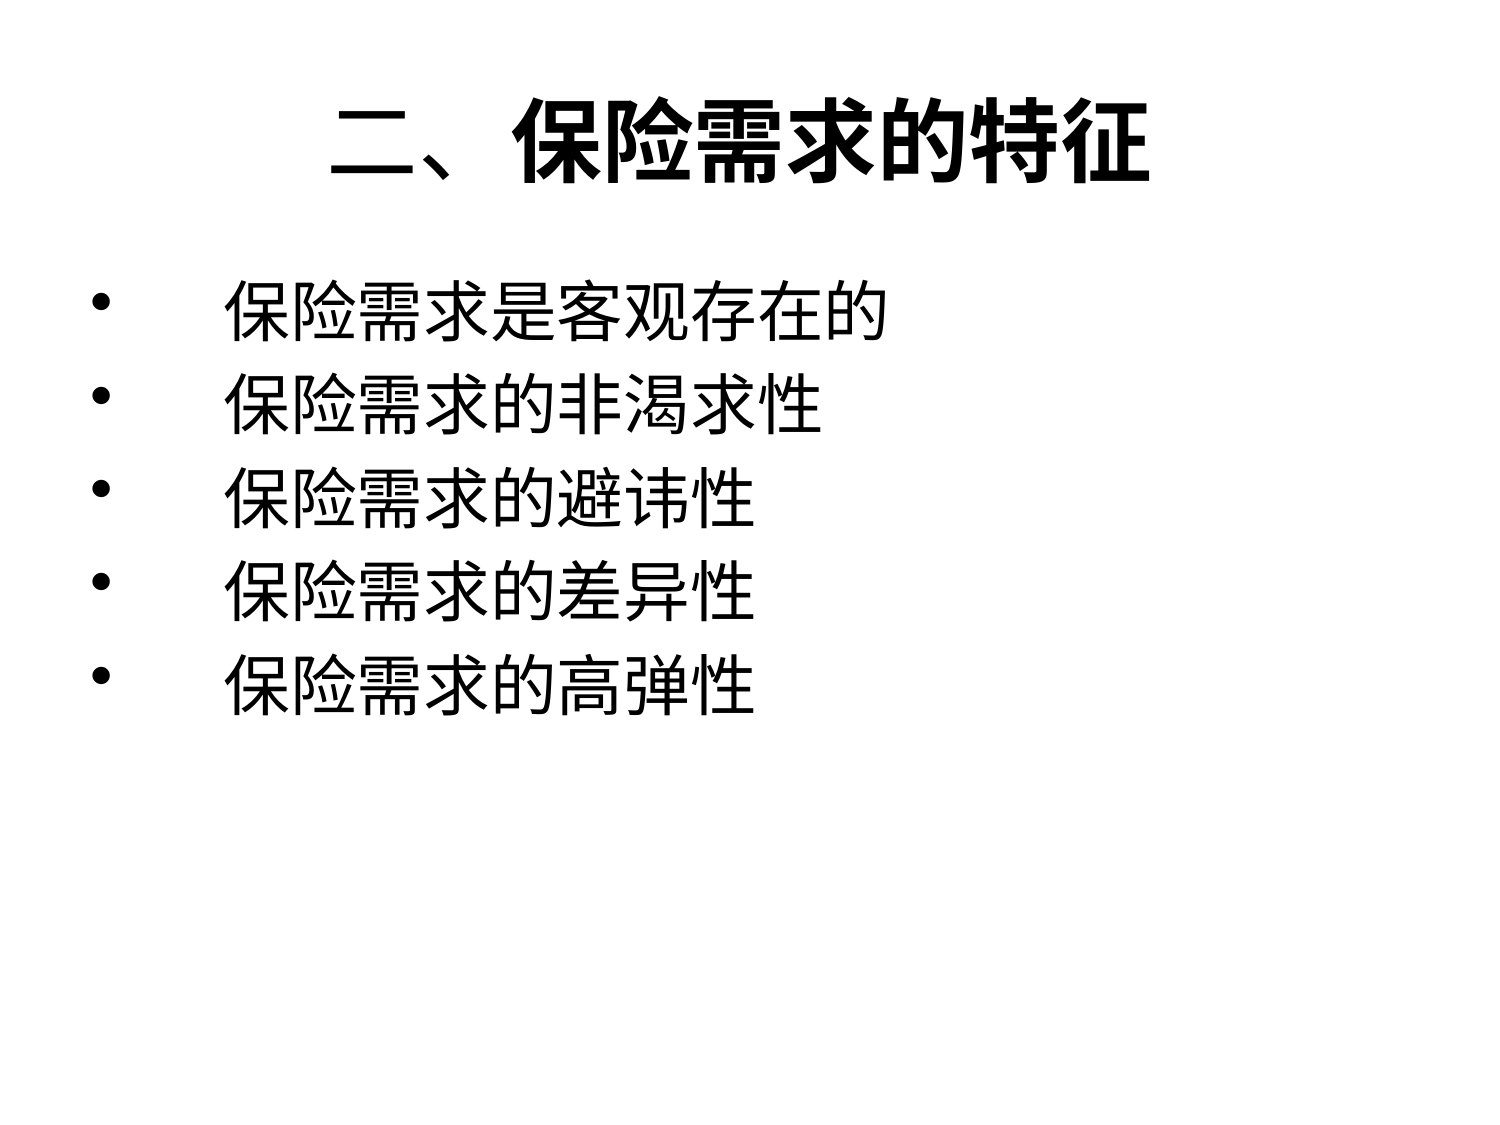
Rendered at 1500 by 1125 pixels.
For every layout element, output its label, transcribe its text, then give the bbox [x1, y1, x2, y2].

list 保险需求是客观存在的 保险需求的非渴求性 保险需求的避讳性 保险需求的差异性 保险需求的高弹性 [75, 262, 1425, 1005]
title 二、保险需求的特征 [75, 45, 1425, 233]
